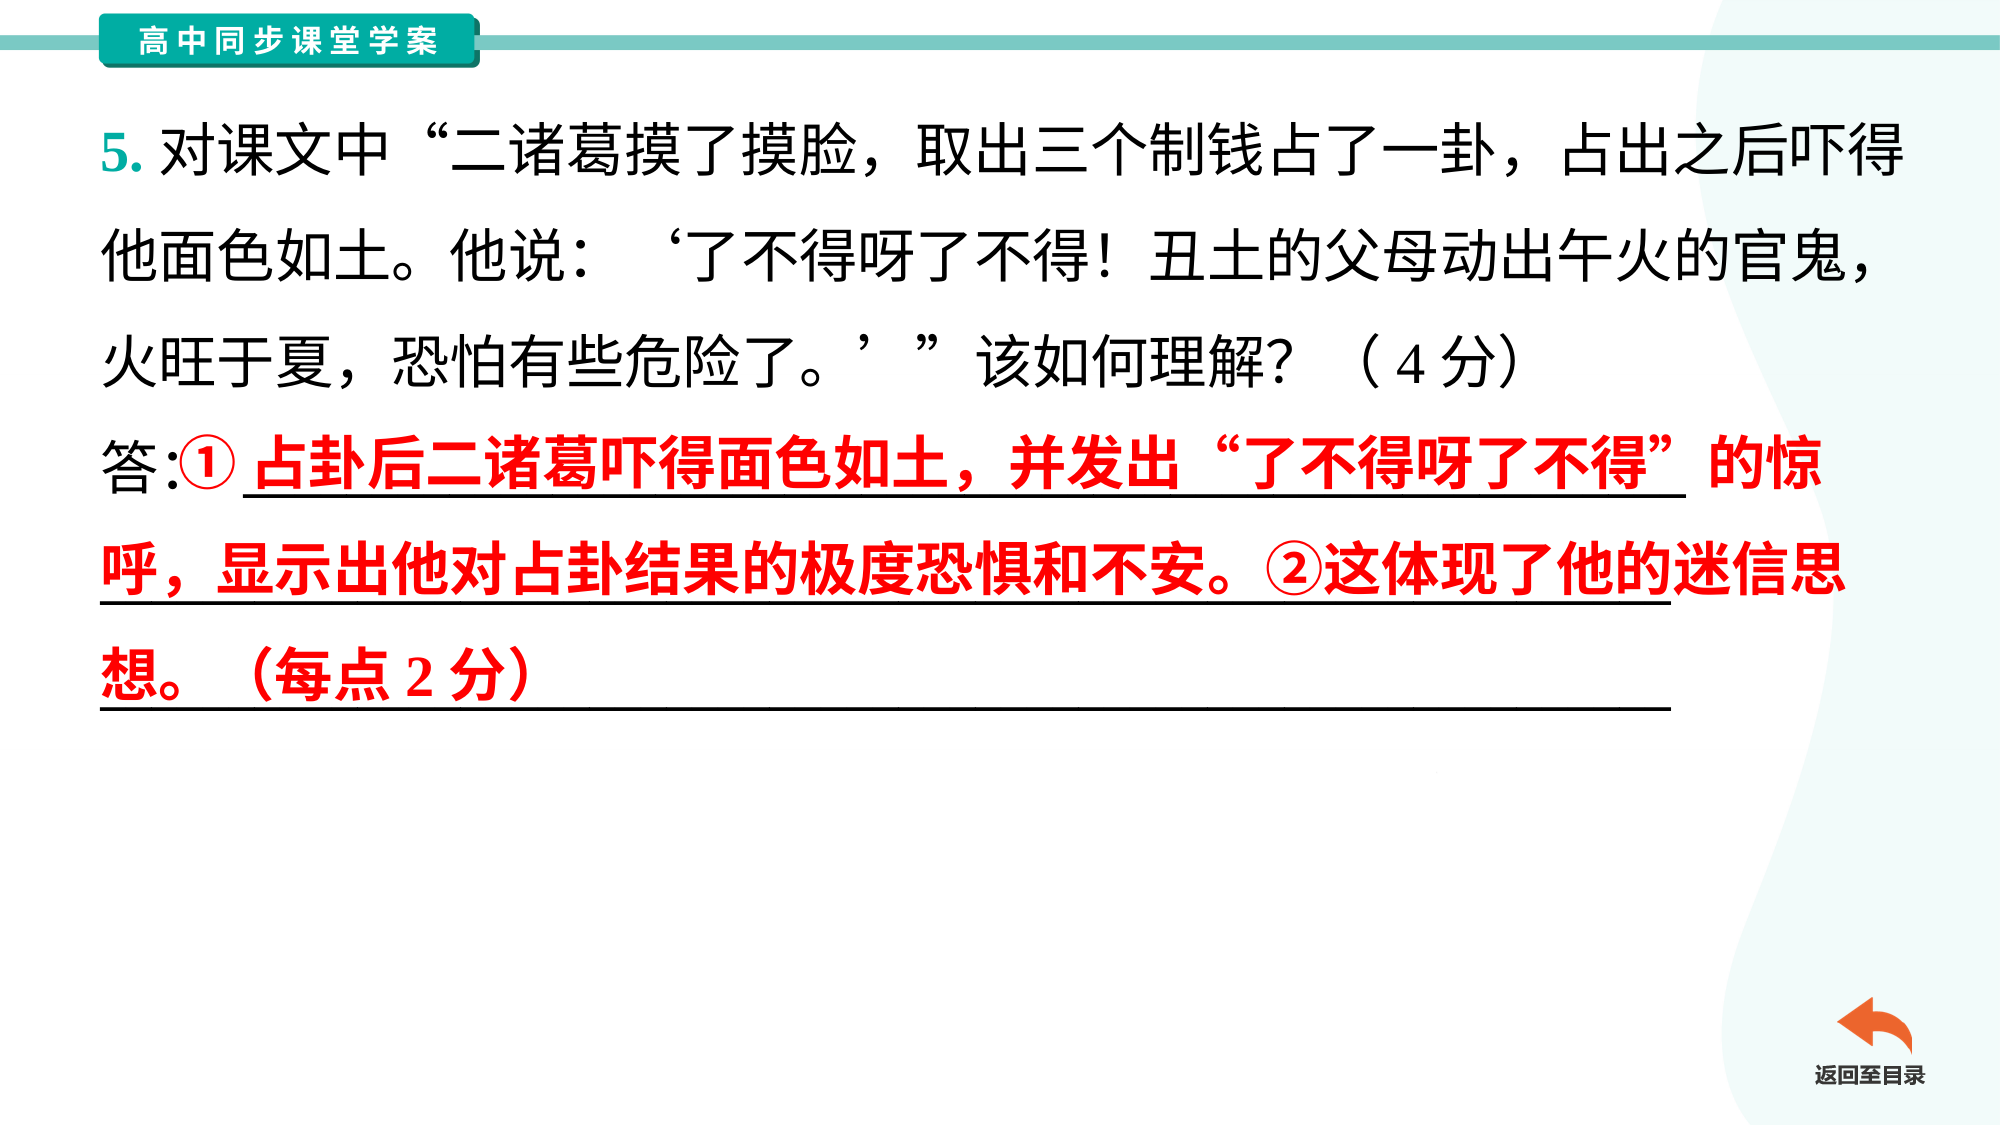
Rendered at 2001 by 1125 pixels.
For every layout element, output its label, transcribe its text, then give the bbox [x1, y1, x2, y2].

picture [0, 0, 2000, 1125]
text_box ①占卦后二诸葛吓得面色如土，并发出“了不得呀了不得”的惊 呼，显示出他对占卦结果的极度恐惧和不安。②这体现了他的迷信思 想。（每点2分） [100, 389, 1899, 709]
text_box 5.对课文中“二诸葛摸了摸脸，取出三个制钱占了一卦，占出之后吓得 他面色如土。他说：‘了不得呀了不得！丑土的父母动出午火的官鬼， 火旺于夏，恐怕有些危险了。’”该如何理解？（4分） 答： ________________________________________________________ _____________________________________________________________ _____________________________________________________________ [100, 76, 1899, 389]
text_box 5.对课文中“二诸葛摸了摸脸，取出三个制钱占了一卦，占出之后吓得 他面色如土。他说：‘了不得呀了不得！丑土的父母动出午火的官鬼， 火旺于夏，恐怕有些危险了。’”该如何理解？（4分） 答： ________________________________________________________ _____________________________________________________________ _____________________________________________________________ [100, 709, 1899, 715]
